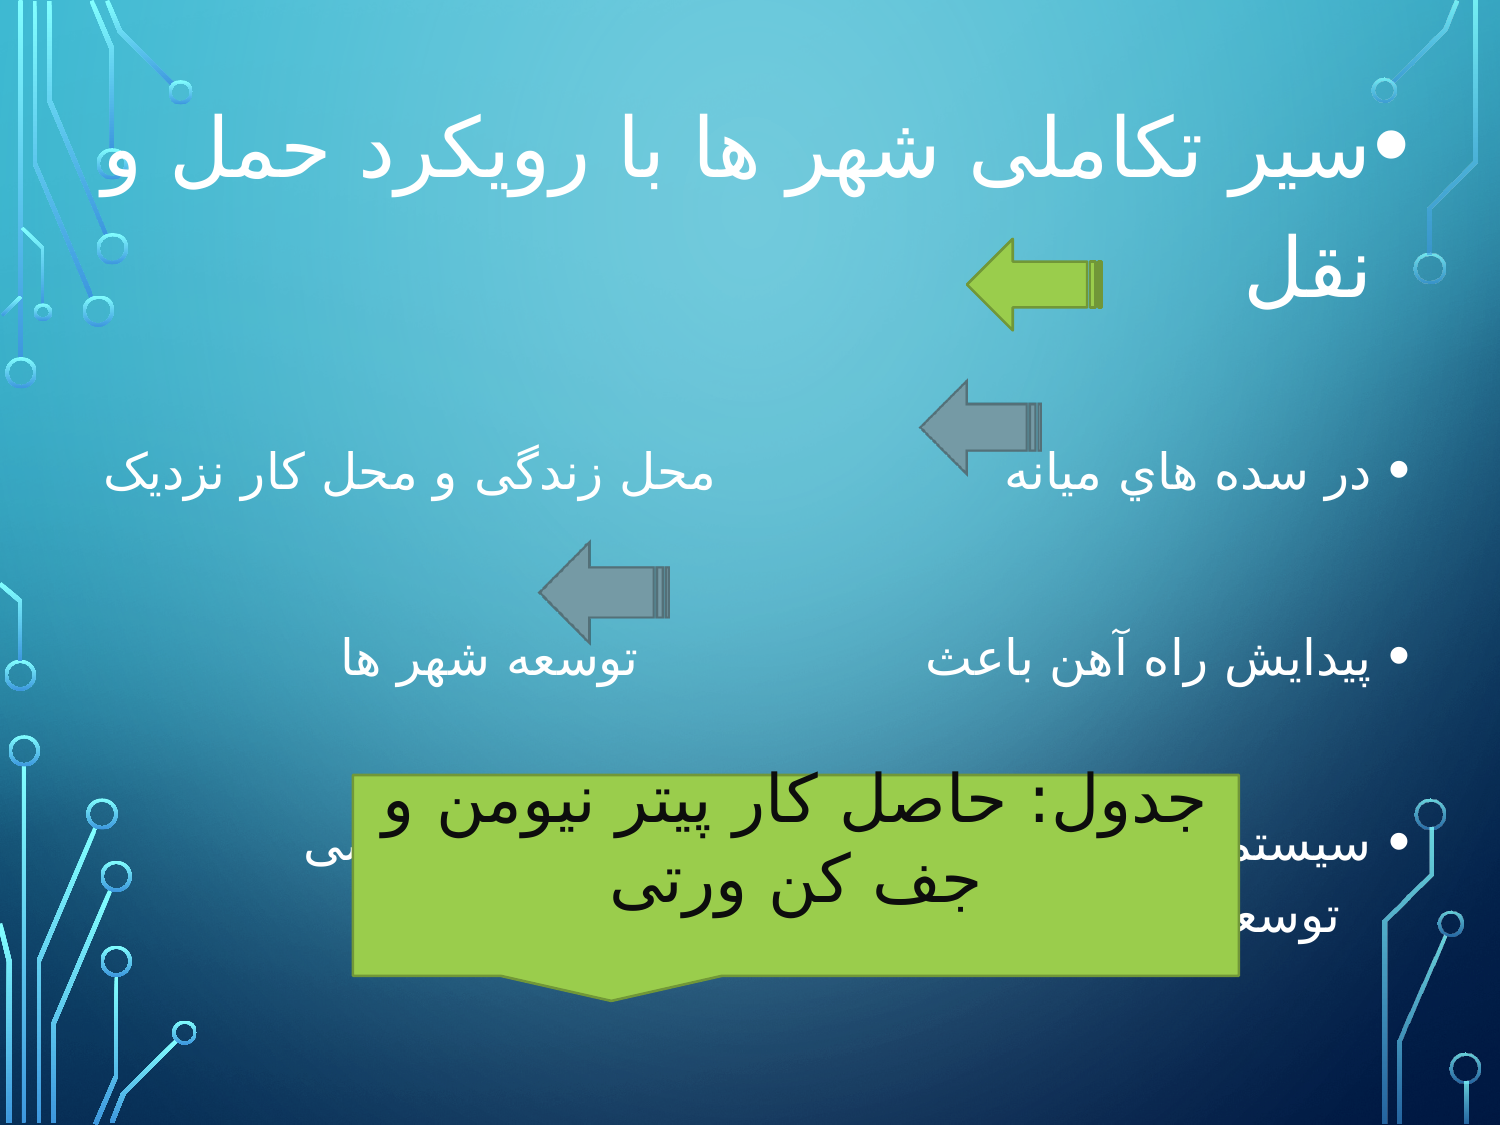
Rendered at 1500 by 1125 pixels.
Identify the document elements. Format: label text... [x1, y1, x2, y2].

text_box [966, 237, 1103, 332]
list سیر تکاملی شهر ها با رویکرد حمل و نقل در سده هاي میانه محل زندگی و محل کار نزدیک پیدایش راه آهن باعث توسعه شهر ها سیستم هاي حمل و نقل تندرو و خودرو هاي شخصی توسعه کلان شهرها [75, 66, 1425, 1059]
picture [537, 538, 671, 646]
picture [918, 377, 1042, 477]
text_box جدول: حاصل کار پیتر نیومن و جف کن ورتی [351, 773, 1241, 1003]
